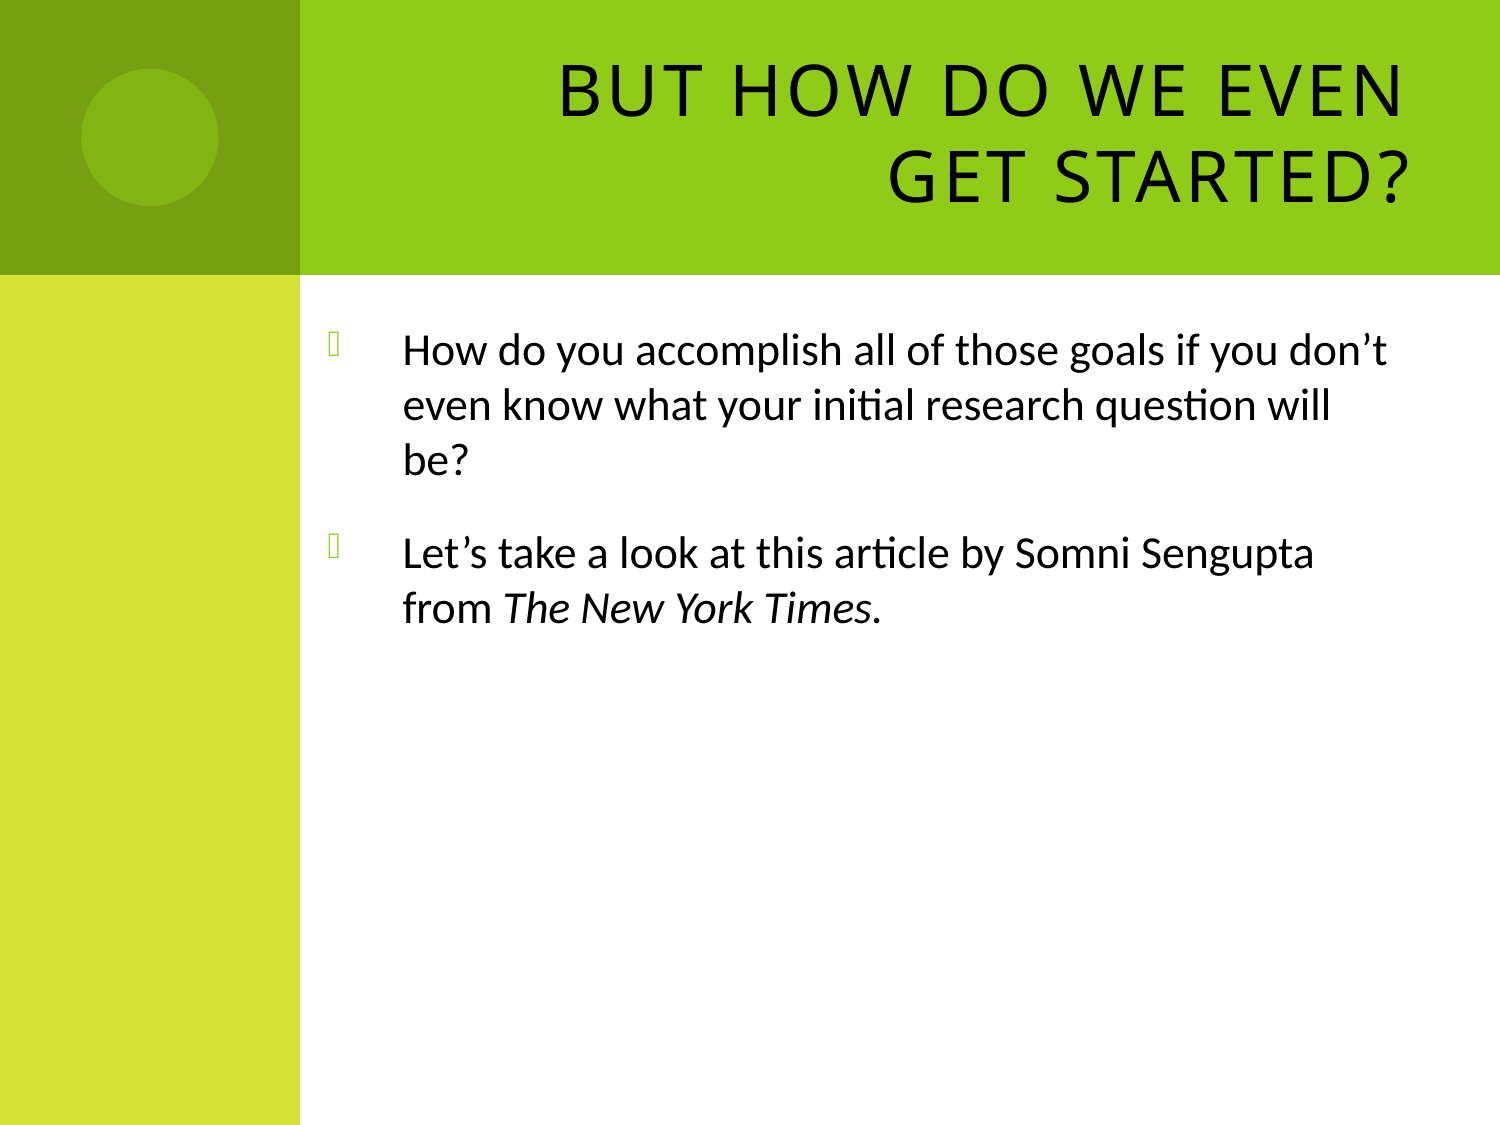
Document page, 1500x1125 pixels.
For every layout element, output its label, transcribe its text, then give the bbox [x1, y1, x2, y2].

list How do you accomplish all of those goals if you don’t even know what your initial research question will be? Let’s take a look at this article by Somni Sengupta from The New York Times. [312, 312, 1425, 1005]
title But How do we even get started? [399, 37, 1425, 225]
